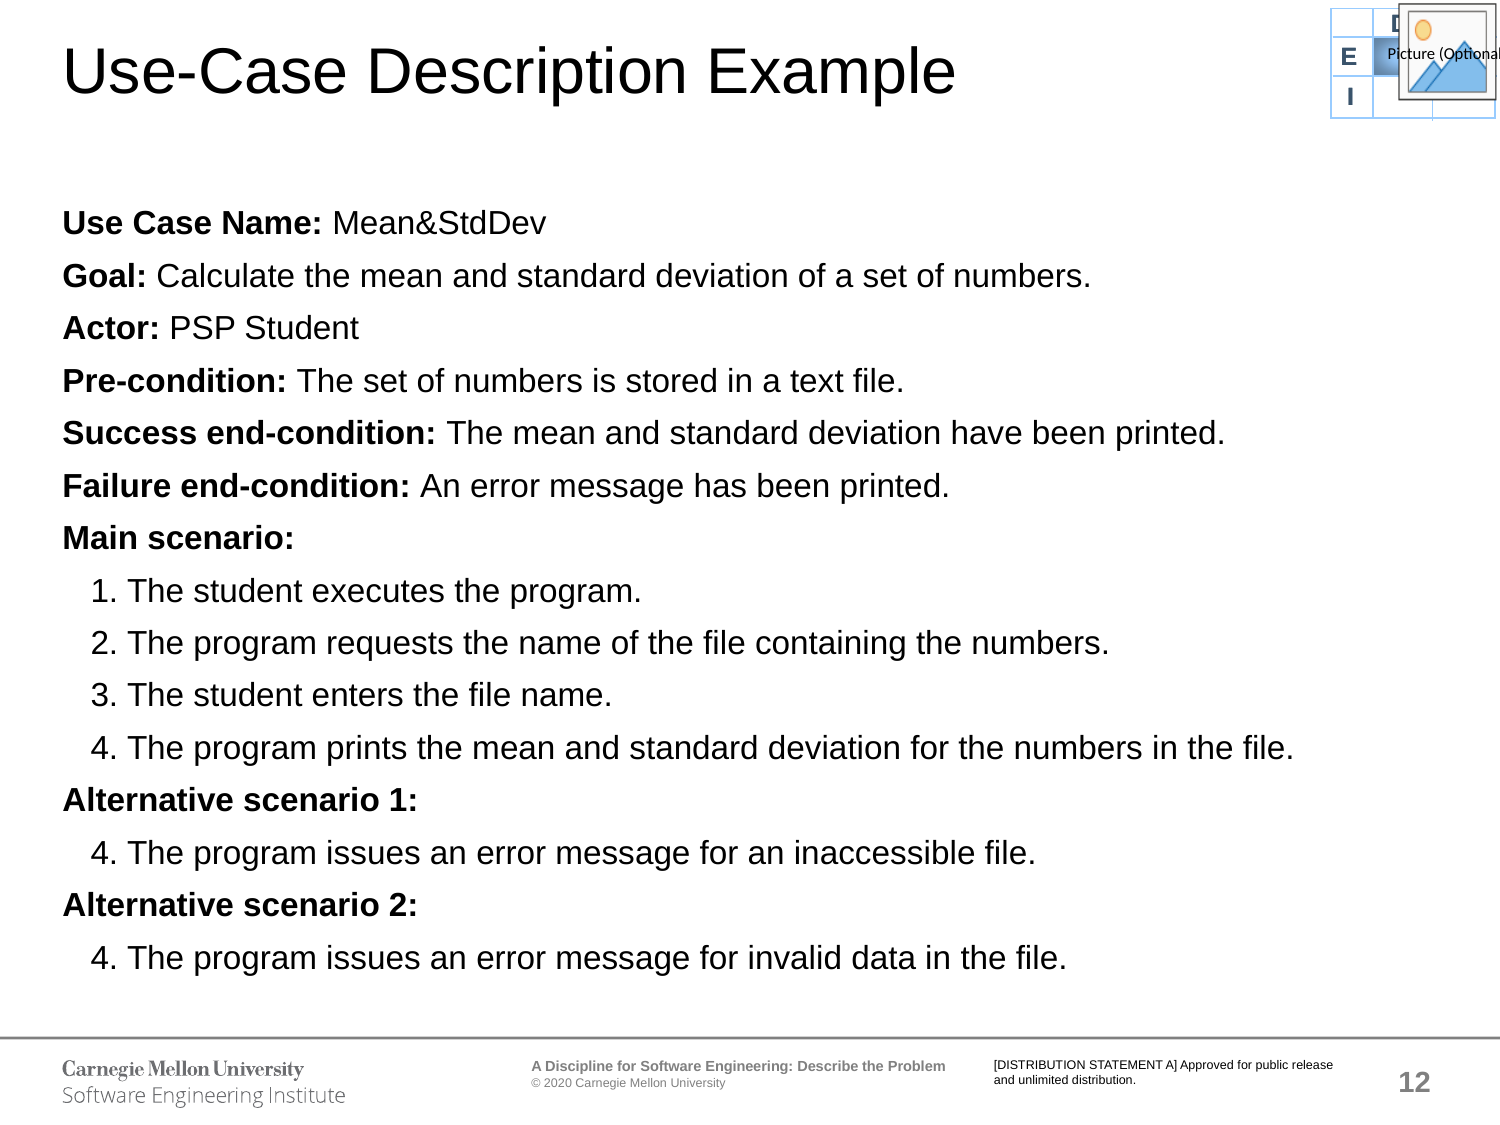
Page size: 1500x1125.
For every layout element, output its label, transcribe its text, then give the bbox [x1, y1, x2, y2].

list Use Case Name: Mean&StdDev Goal: Calculate the mean and standard deviation of a set of numbers. Actor: PSP Student Pre-condition: The set of numbers is stored in a text file. Success end-condition: The mean and standard deviation have been printed. Failure end-condition: An error message has been printed. Main scenario: 1. The student executes the program. 2. The program requests the name of the file containing the numbers. 3. The student enters the file name. 4. The program prints the mean and standard deviation for the numbers in the file. Alternative scenario 1: 4. The program issues an error message for an inaccessible file. Alternative scenario 2: 4. The program issues an error message for invalid data in the file. [62, 201, 1431, 1000]
title Use-Case Description Example [62, 37, 1338, 182]
picture [1329, 0, 1500, 124]
